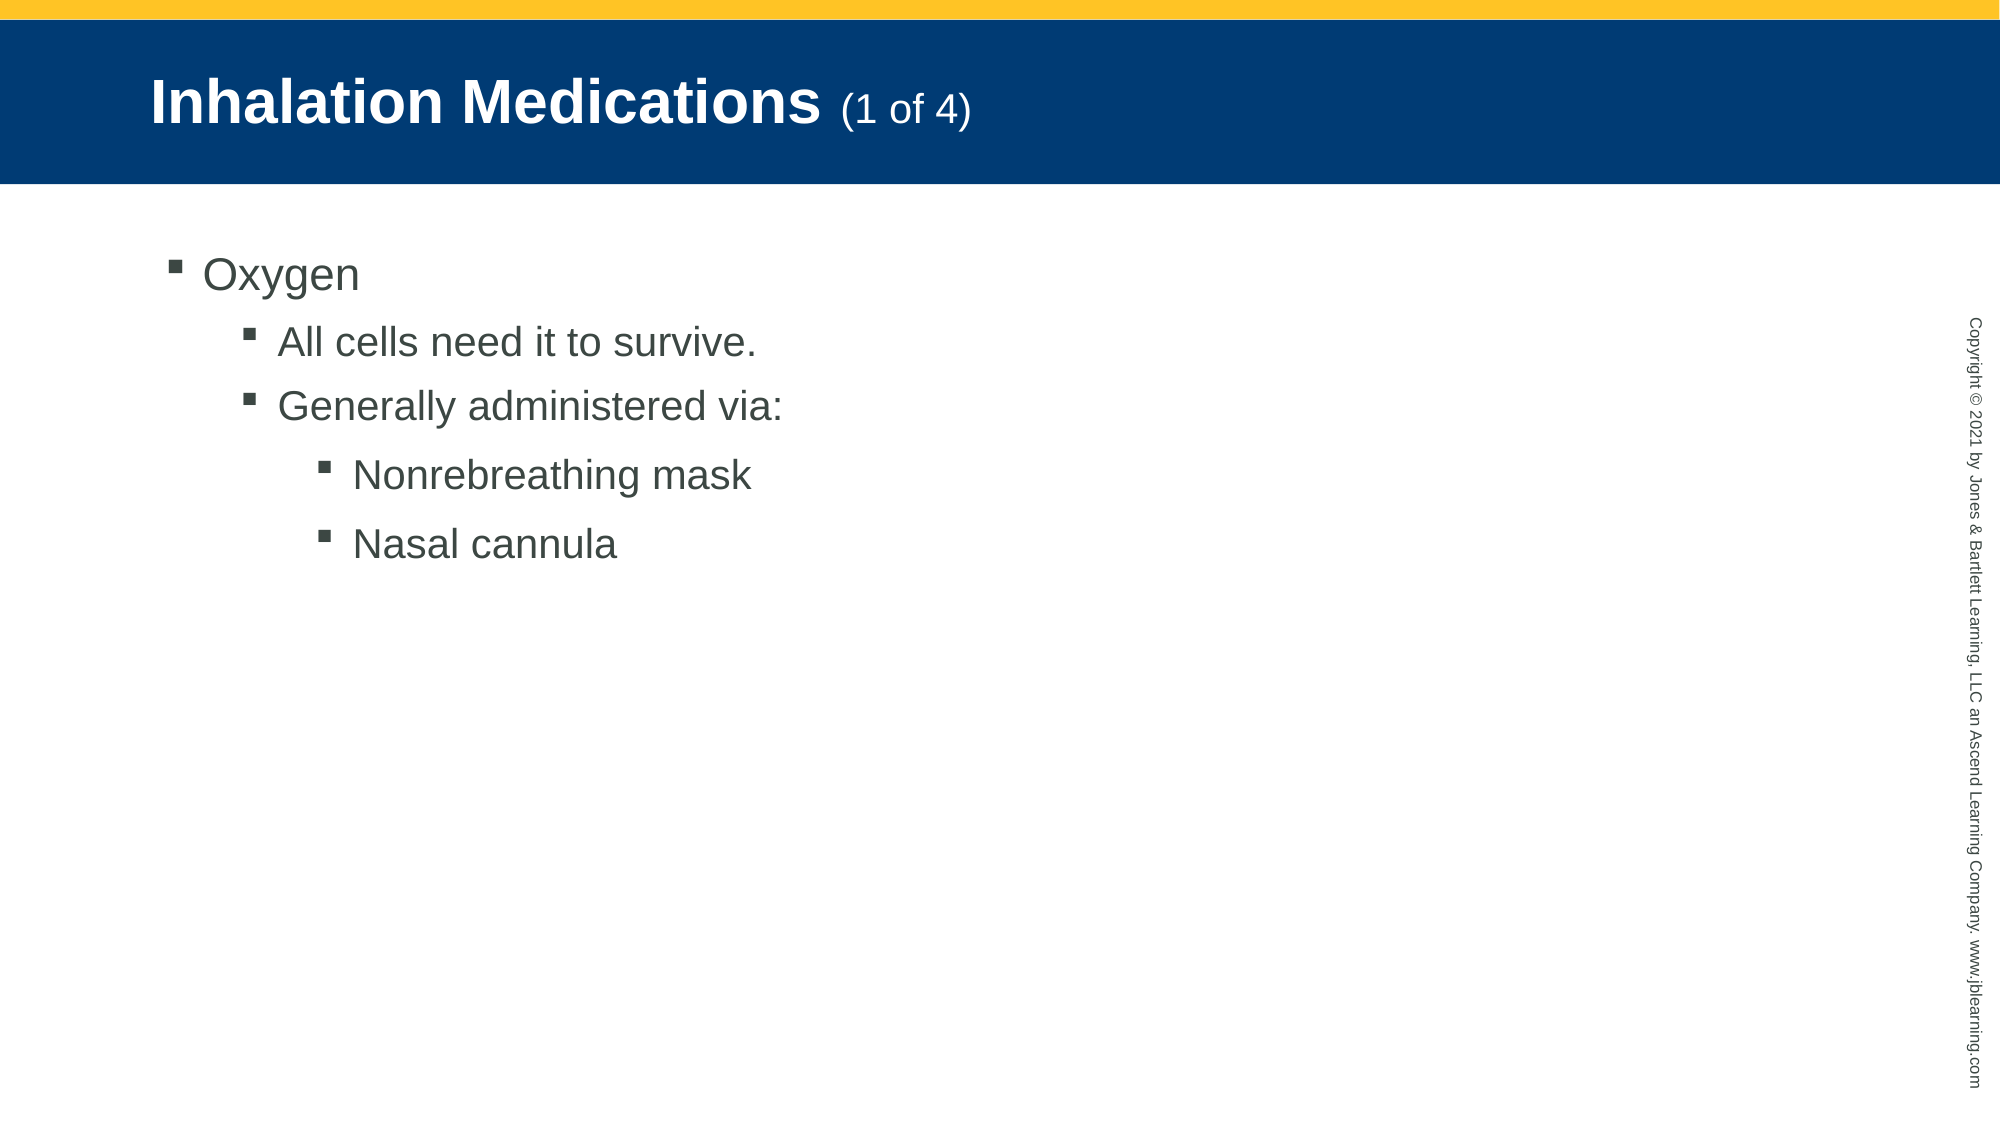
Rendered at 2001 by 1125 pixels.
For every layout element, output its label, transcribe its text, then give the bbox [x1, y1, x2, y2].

title Inhalation Medications (1 of 4) [0, 19, 2000, 185]
list Oxygen All cells need it to survive. Generally administered via: Nonrebreathing mask Nasal cannula [150, 237, 1851, 1025]
